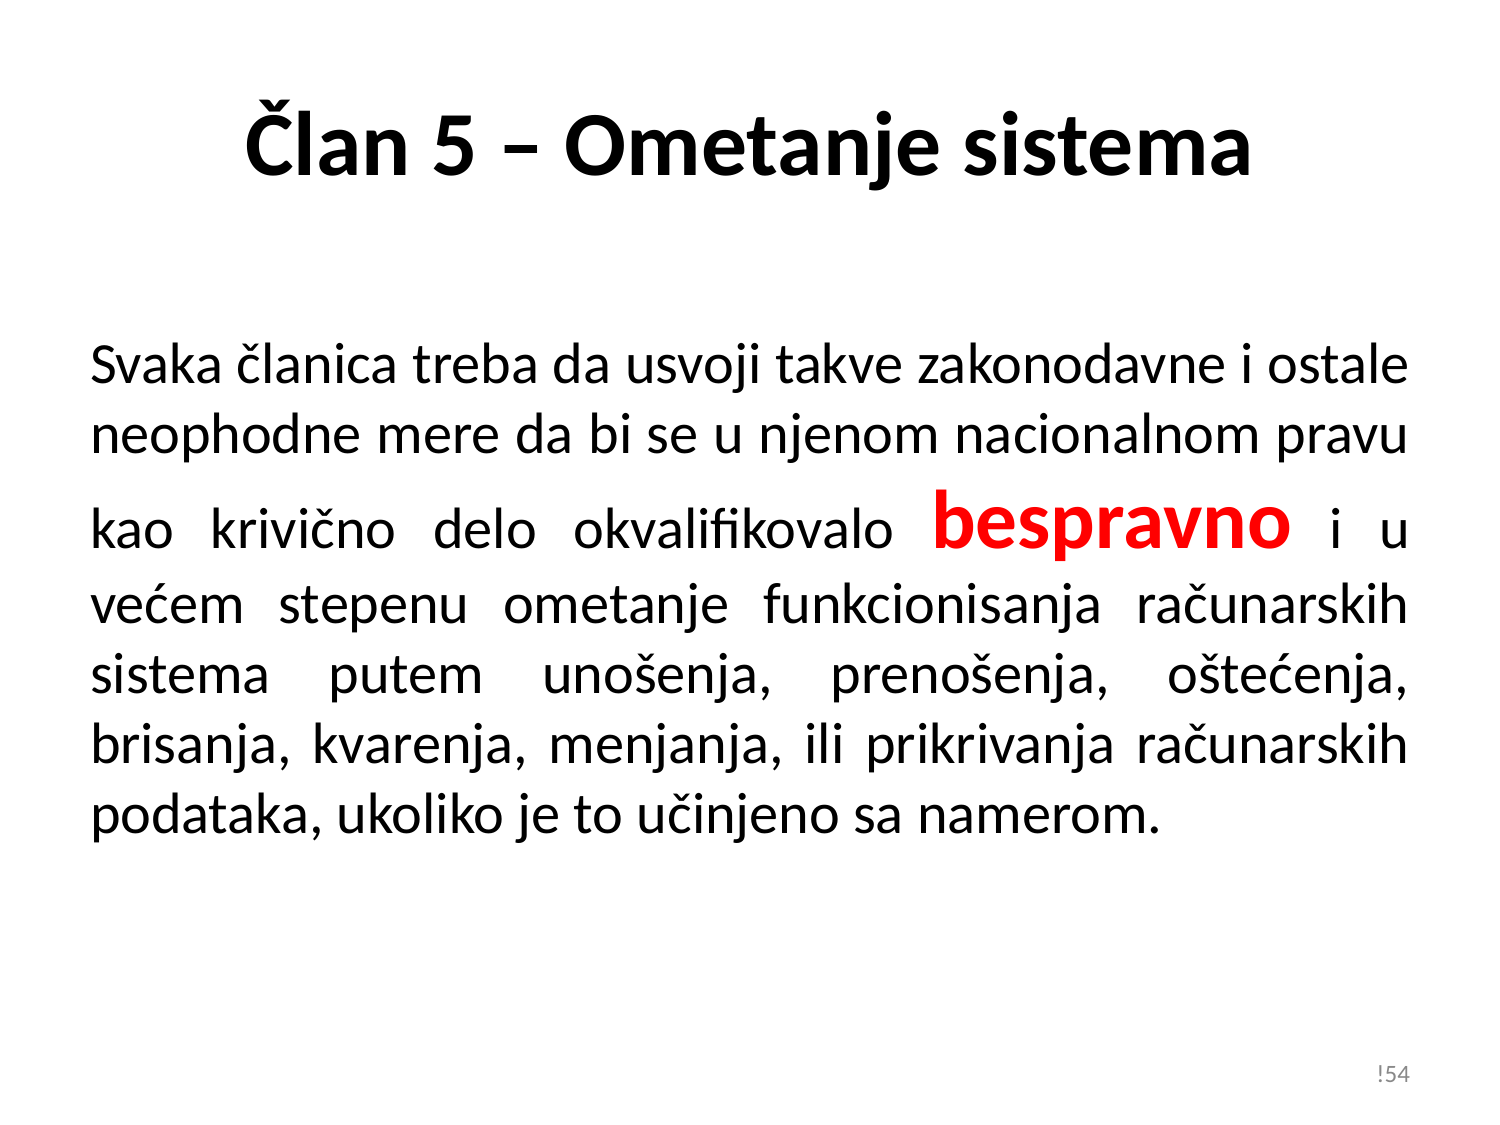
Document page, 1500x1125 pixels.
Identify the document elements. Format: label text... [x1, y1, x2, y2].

slide_number !54 [1074, 1042, 1425, 1103]
title Član 5 – Ometanje sistema [74, 44, 1426, 233]
list Svaka članica treba da usvoji takve zakonodavne i ostale neophodne mere da bi se u njenom nacionalnom pravu kao krivično delo okvalifikovalo bespravno i u većem stepenu ometanje funkcionisanja računarskih sistema putem unošenja, prenošenja, oštećenja, brisanja, kvarenja, menjanja, ili prikrivanja računarskih podataka, ukoliko je to učinjeno sa namerom. [74, 317, 1426, 1061]
